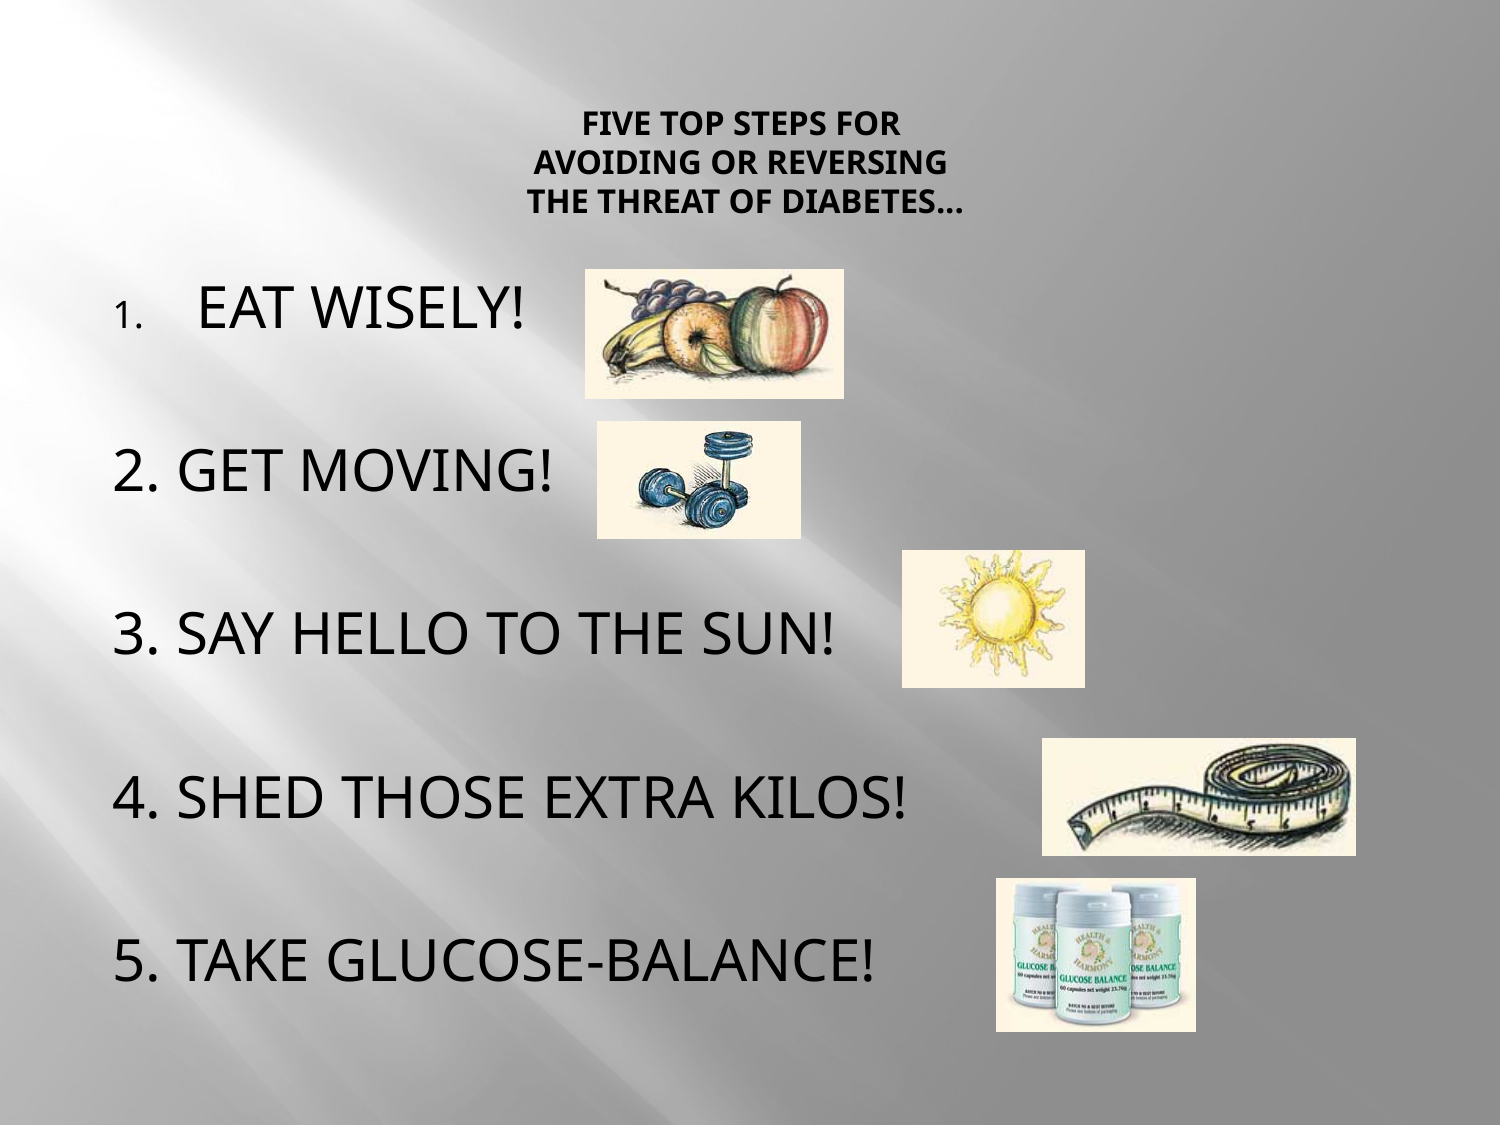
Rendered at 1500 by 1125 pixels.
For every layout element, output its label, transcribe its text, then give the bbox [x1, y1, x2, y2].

list EAT WISELY! 2. GET MOVING! 3. SAY HELLO TO THE SUN! 4. SHED THOSE EXTRA KILOS! 5. TAKE GLUCOSE-BALANCE! [75, 262, 1425, 1035]
picture [995, 878, 1196, 1032]
picture [902, 550, 1085, 688]
picture [585, 269, 844, 399]
picture [1042, 737, 1356, 856]
title FIVE TOP STEPS FOR AVOIDING OR REVERSING THE THREAT OF DIABETES... [70, 93, 1421, 282]
picture [597, 421, 801, 540]
